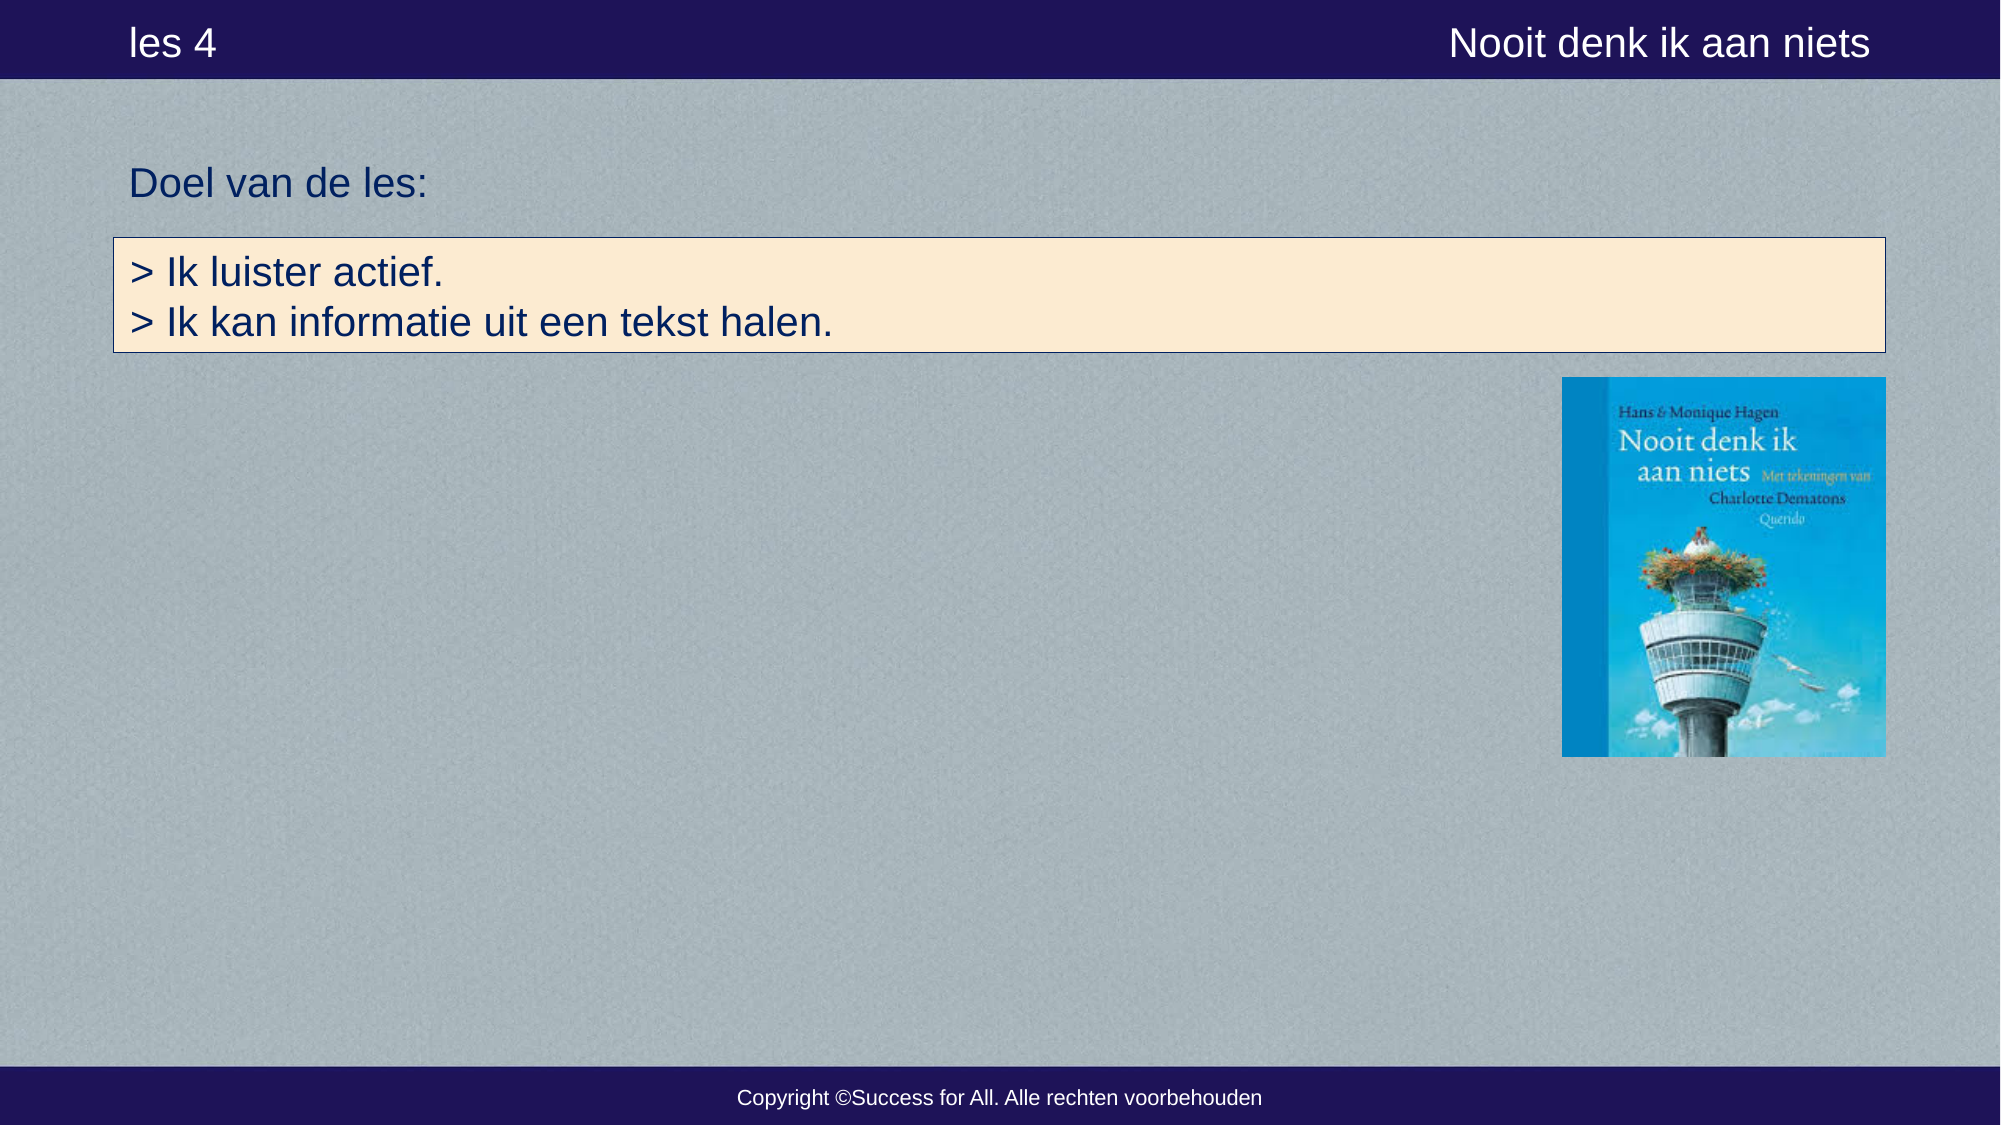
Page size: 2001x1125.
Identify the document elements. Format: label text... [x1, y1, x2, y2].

text_box les 4 [114, 8, 354, 73]
text_box > Ik luister actief. > Ik kan informatie uit een tekst halen. [113, 237, 1886, 353]
text_box Copyright ©Success for All. Alle rechten voorbehouden [0, 1076, 2000, 1125]
text_box Doel van de les: [113, 148, 1635, 214]
text_box Nooit denk ik aan niets [999, 8, 1886, 73]
picture [0, 0, 2001, 1125]
